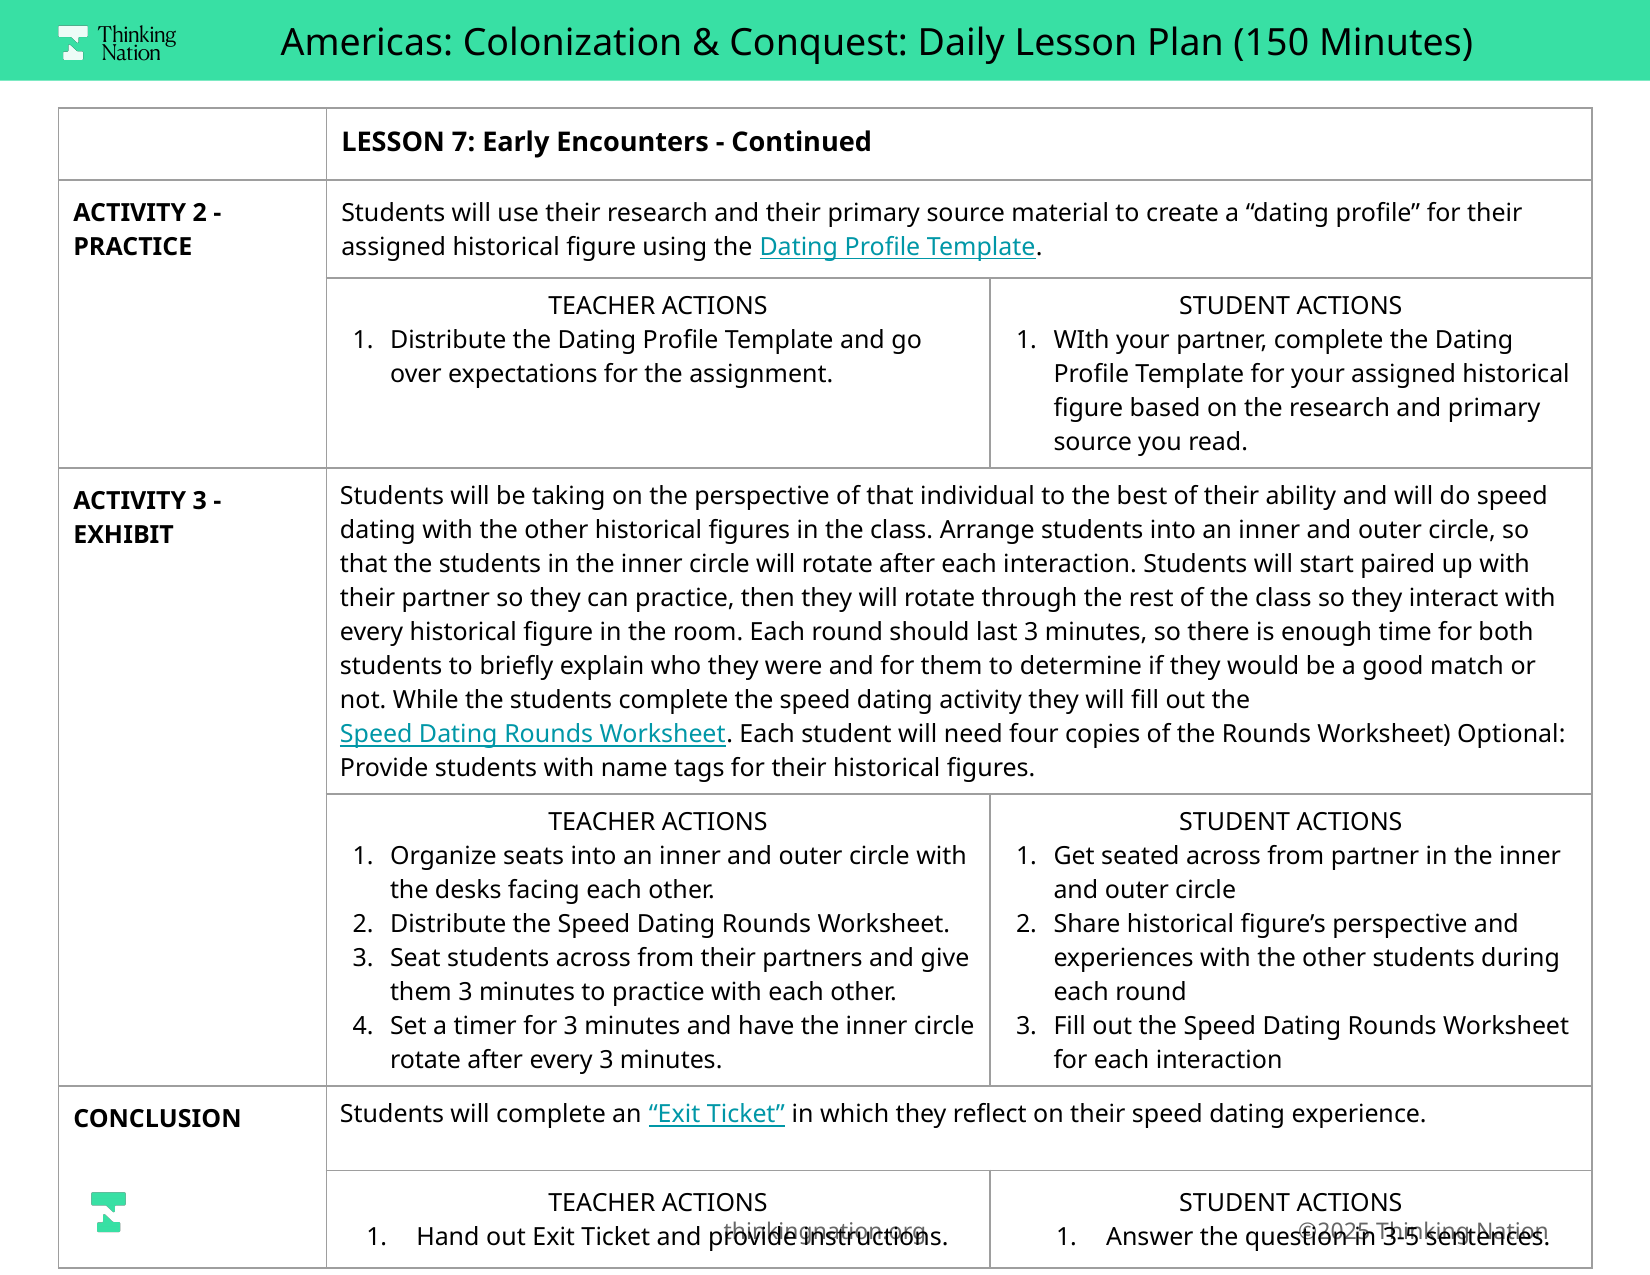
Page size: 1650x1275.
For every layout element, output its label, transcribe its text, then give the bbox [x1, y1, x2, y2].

table_cell Students will complete an “Exit Ticket” in which they reflect on their speed dating experience. [327, 1087, 1591, 1170]
picture [45, 14, 180, 85]
table_cell Students will use their research and their primary source material to create a “dating profile” for their assigned historical figure using the Dating Profile Template. [327, 181, 1591, 277]
table_header LESSON 7: Early Encounters - Continued [327, 109, 1591, 179]
table_cell STUDENT ACTIONS Get seated across from partner in the inner and outer circle Share historical figure’s perspective and experiences with the other students during each round Fill out the Speed Dating Rounds Worksheet for each interaction [991, 795, 1591, 1085]
table_cell ACTIVITY 2 - PRACTICE [59, 181, 326, 467]
table_cell ACTIVITY 3 - EXHIBIT [59, 469, 326, 1085]
picture [80, 1184, 136, 1240]
table_cell TEACHER ACTIONS Hand out Exit Ticket and provide instructions. [327, 1171, 989, 1267]
table_cell STUDENT ACTIONS Answer the question in 3-5 sentences. [991, 1171, 1591, 1267]
text_box Americas: Colonization & Conquest: Daily Lesson Plan (150 Minutes) [0, 0, 1650, 81]
table_cell CONCLUSION [59, 1087, 326, 1267]
table_cell TEACHER ACTIONS Distribute the Dating Profile Template and go over expectations for the assignment. [327, 279, 989, 467]
table_cell TEACHER ACTIONS Organize seats into an inner and outer circle with the desks facing each other. Distribute the Speed Dating Rounds Worksheet. Seat students across from their partners and give them 3 minutes to practice with each other. Set a timer for 3 minutes and have the inner circle rotate after every 3 minutes. [327, 795, 989, 1085]
table_cell Students will be taking on the perspective of that individual to the best of their ability and will do speed dating with the other historical figures in the class. Arrange students into an inner and outer circle, so that the students in the inner circle will rotate after each interaction. Students will start paired up with their partner so they can practice, then they will rotate through the rest of the class so they interact with every historical figure in the room. Each round should last 3 minutes, so there is enough time for both students to briefly explain who they were and for them to determine if they would be a good match or not. While the students complete the speed dating activity they will fill out the Speed Dating Rounds Worksheet. Each student will need four copies of the Rounds Worksheet) Optional: Provide students with name tags for their historical figures. [327, 469, 1591, 793]
table_cell STUDENT ACTIONS WIth your partner, complete the Dating Profile Template for your assigned historical figure based on the research and primary source you read. [991, 279, 1591, 467]
table_header [59, 109, 326, 179]
